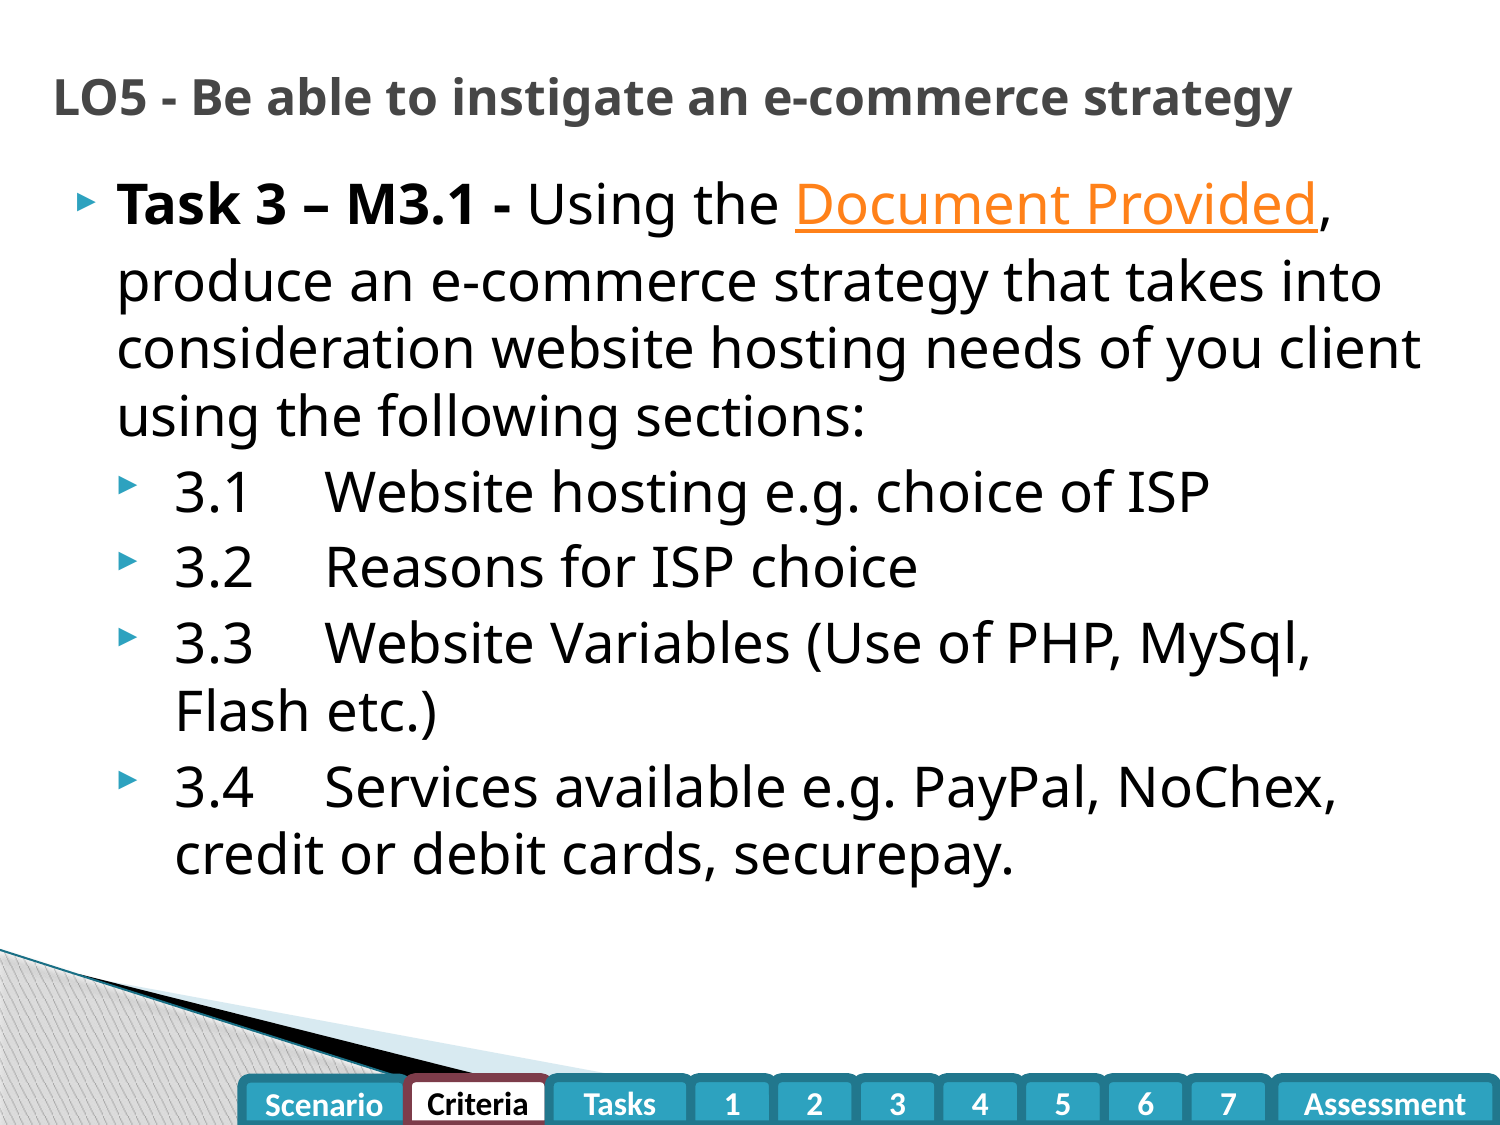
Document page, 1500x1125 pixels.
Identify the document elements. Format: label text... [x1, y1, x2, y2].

list Task 3 – M3.1 - Using the Document Provided, produce an e-commerce strategy that takes into consideration website hosting needs of you client using the following sections: 3.1 Website hosting e.g. choice of ISP 3.2 Reasons for ISP choice 3.3 Website Variables (Use of PHP, MySql, Flash etc.) 3.4 Services available e.g. PayPal, NoChex, credit or debit cards, securepay. [41, 173, 1471, 1047]
title LO5 - Be able to instigate an e-commerce strategy [37, 19, 1471, 173]
